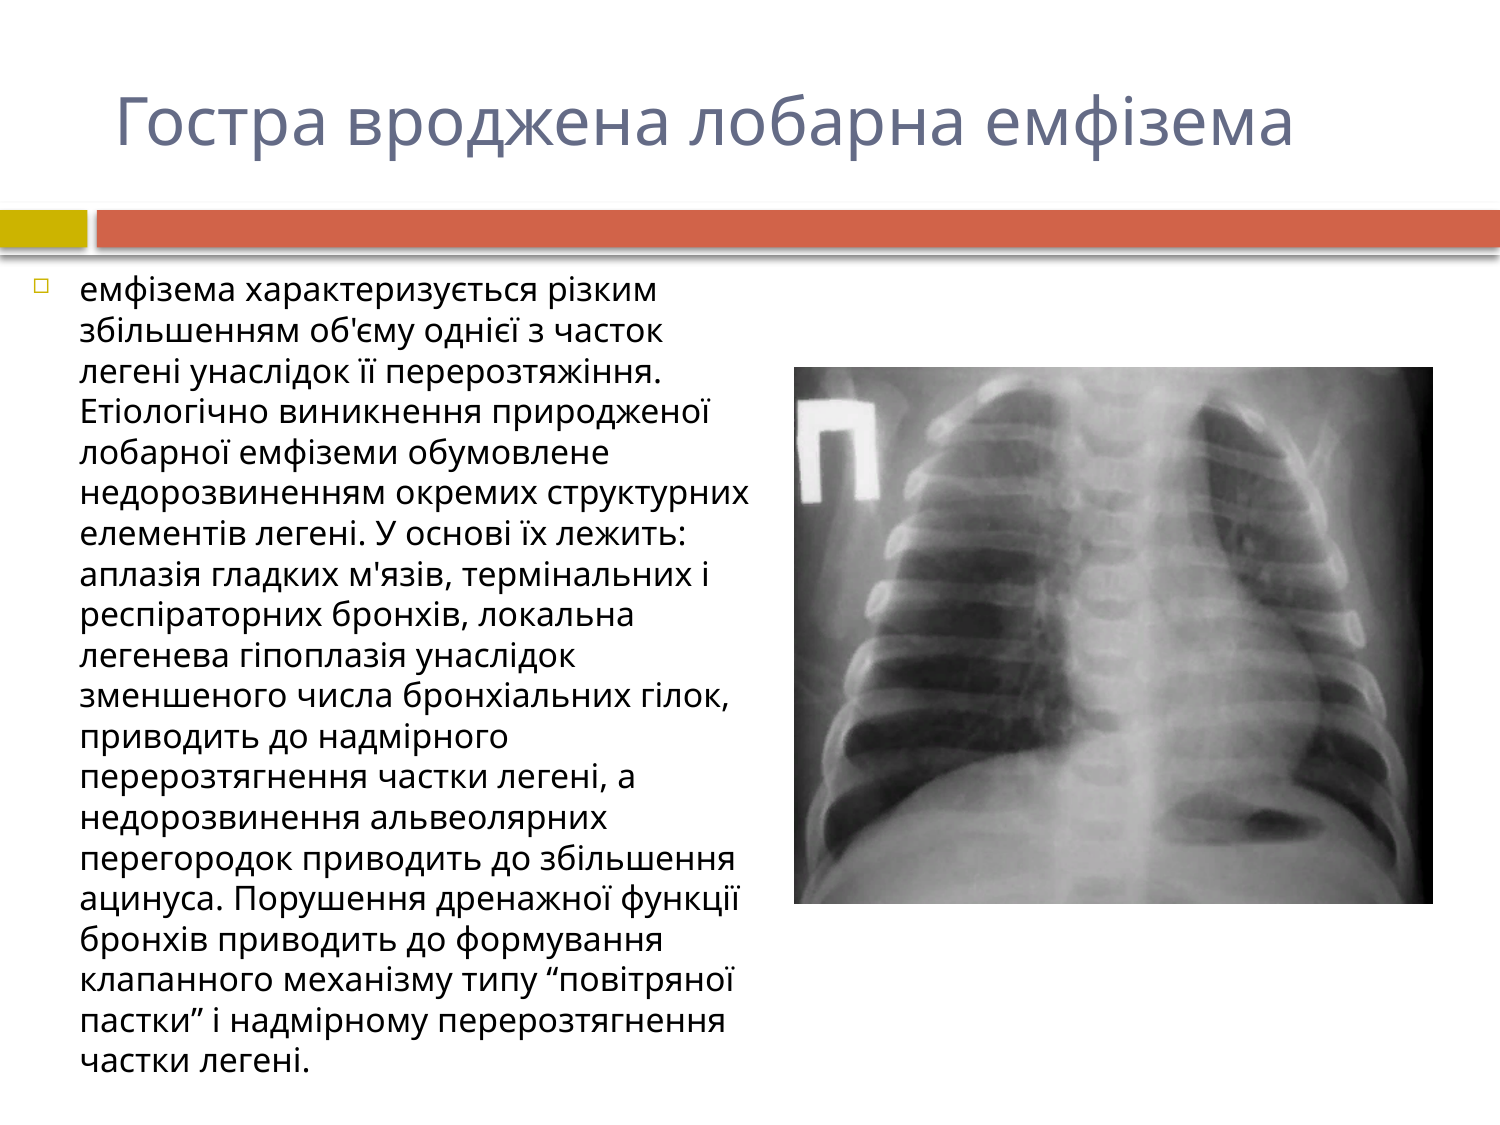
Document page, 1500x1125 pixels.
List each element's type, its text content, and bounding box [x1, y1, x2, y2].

title Гостра вроджена лобарна емфізема [99, 37, 1438, 200]
list емфізема характеризується різким збільшенням об'єму однієї з часток легені унаслідок її перерозтяжіння. Етіологічно виникнення природженої лобарної емфіземи обумовлене недорозвиненням окремих структурних елементів легені. У основі їх лежить: аплазія гладких м'язів, термінальних і респіраторних бронхів, локальна легенева гіпоплазія унаслідок зменшеного числа бронхіальних гілок, приводить до надмірного перерозтягнення частки легені, а недорозвинення альвеолярних перегородок приводить до збільшення ацинуса. Порушення дренажної функції бронхів приводить до формування клапанного механізму типу “повітряної пастки” і надмірному перерозтягнення частки легені. [17, 260, 774, 1094]
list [794, 367, 1433, 905]
